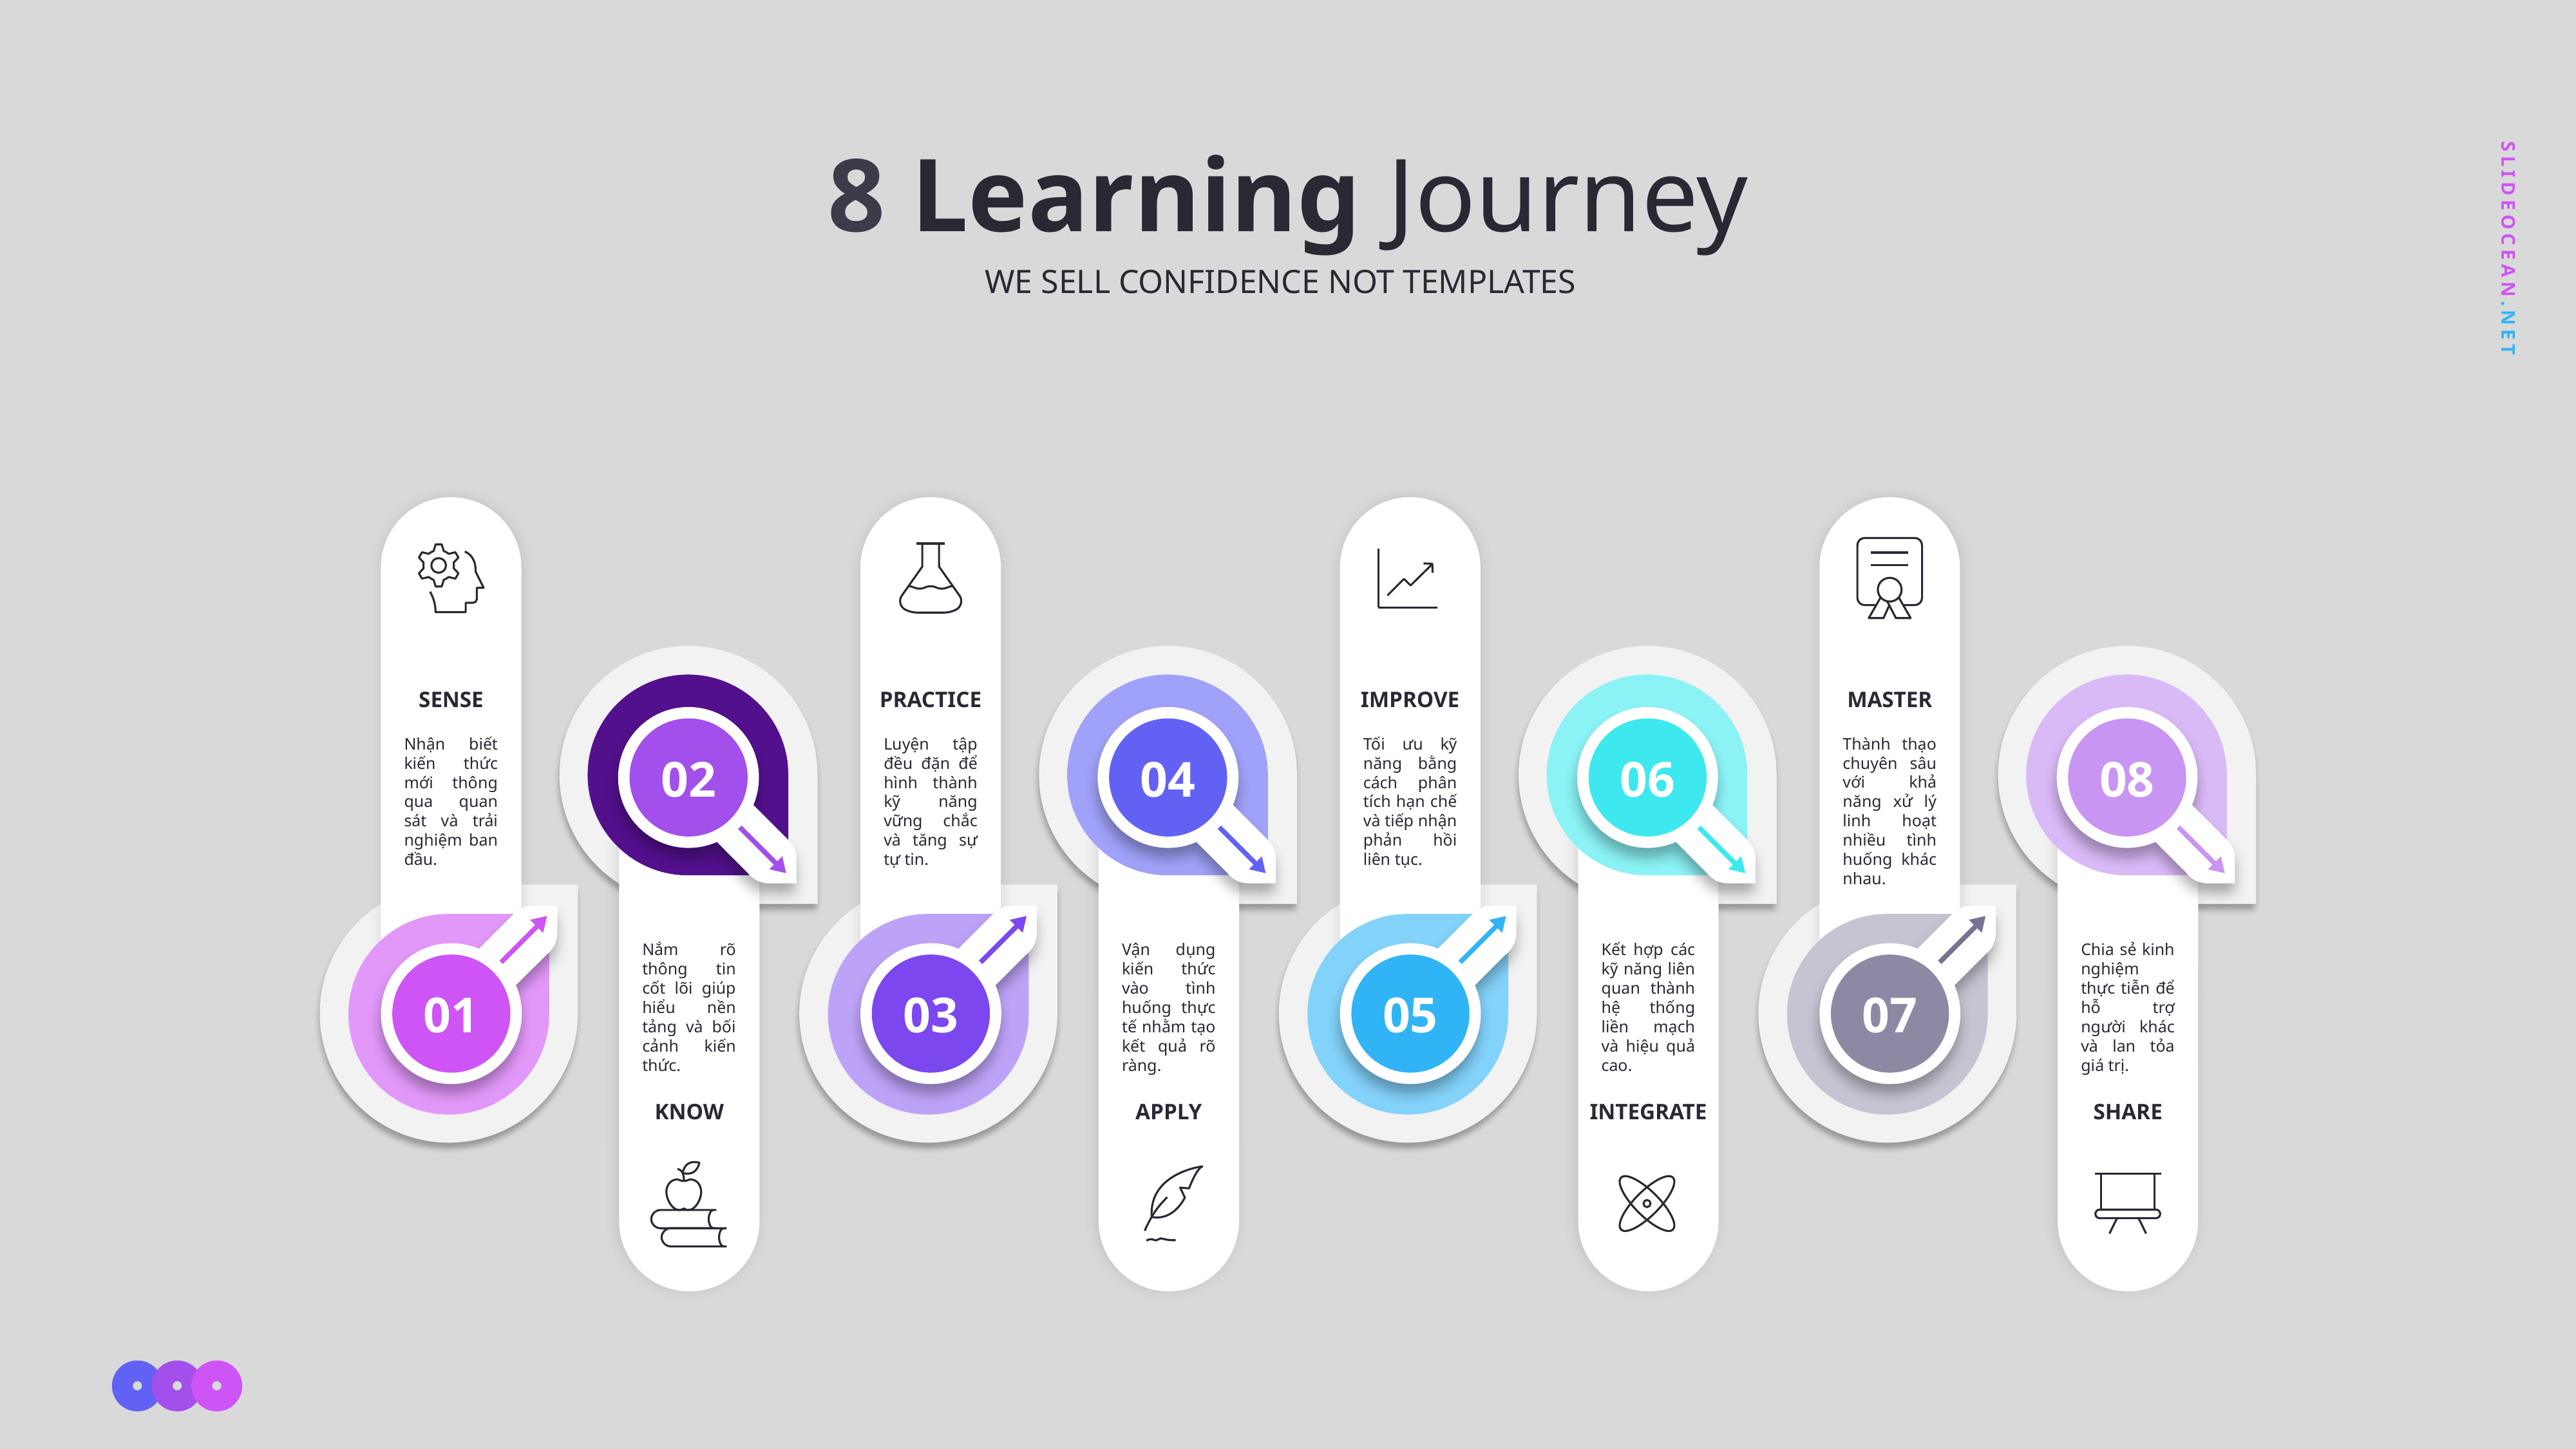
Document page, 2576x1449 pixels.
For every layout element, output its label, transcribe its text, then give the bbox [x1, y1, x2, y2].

text_box [2094, 1173, 2161, 1234]
text_box [1577, 884, 1720, 1293]
text_box [651, 1162, 727, 1247]
text_box [618, 884, 761, 1293]
text_box [2025, 673, 2202, 848]
text_box WE SELL CONFIDENCE NOT TEMPLATES [975, 256, 1586, 305]
text_box [1857, 538, 1922, 618]
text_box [1819, 681, 1960, 876]
text_box [1339, 496, 1482, 939]
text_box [860, 905, 1037, 1084]
text_box [900, 543, 961, 613]
text_box [1387, 563, 1433, 596]
text_box [379, 496, 523, 940]
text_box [618, 934, 760, 1130]
text_box [1097, 884, 1240, 1293]
text_box [347, 940, 522, 1116]
text_box [1146, 1238, 1176, 1241]
text_box [586, 673, 763, 848]
text_box [1757, 883, 2018, 1144]
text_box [1577, 934, 1719, 1130]
text_box [1144, 1166, 1203, 1231]
text_box [558, 645, 819, 905]
text_box [2056, 884, 2199, 1293]
text_box [1546, 673, 1722, 848]
text_box [1066, 673, 1243, 848]
text_box [1517, 645, 1778, 905]
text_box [618, 706, 797, 884]
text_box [1340, 681, 1481, 876]
text_box [1997, 645, 2257, 905]
text_box [419, 544, 484, 612]
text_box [2057, 934, 2199, 1130]
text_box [1819, 905, 1996, 1084]
text_box [798, 883, 1059, 1144]
text_box [1786, 940, 1961, 1116]
text_box [1037, 645, 1298, 905]
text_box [1577, 706, 1756, 884]
text_box [1818, 496, 1961, 940]
text_box 8 Learning Journey [818, 126, 1758, 257]
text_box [860, 681, 1001, 876]
text_box [1620, 1176, 1674, 1231]
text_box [380, 681, 522, 876]
text_box [859, 496, 1002, 939]
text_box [1340, 905, 1517, 1084]
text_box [380, 905, 558, 1084]
text_box [1278, 883, 1539, 1144]
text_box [1097, 706, 1276, 884]
text_box [827, 939, 1002, 1116]
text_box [1098, 934, 1240, 1130]
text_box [2056, 706, 2235, 884]
text_box [318, 883, 579, 1144]
text_box [1306, 939, 1481, 1116]
